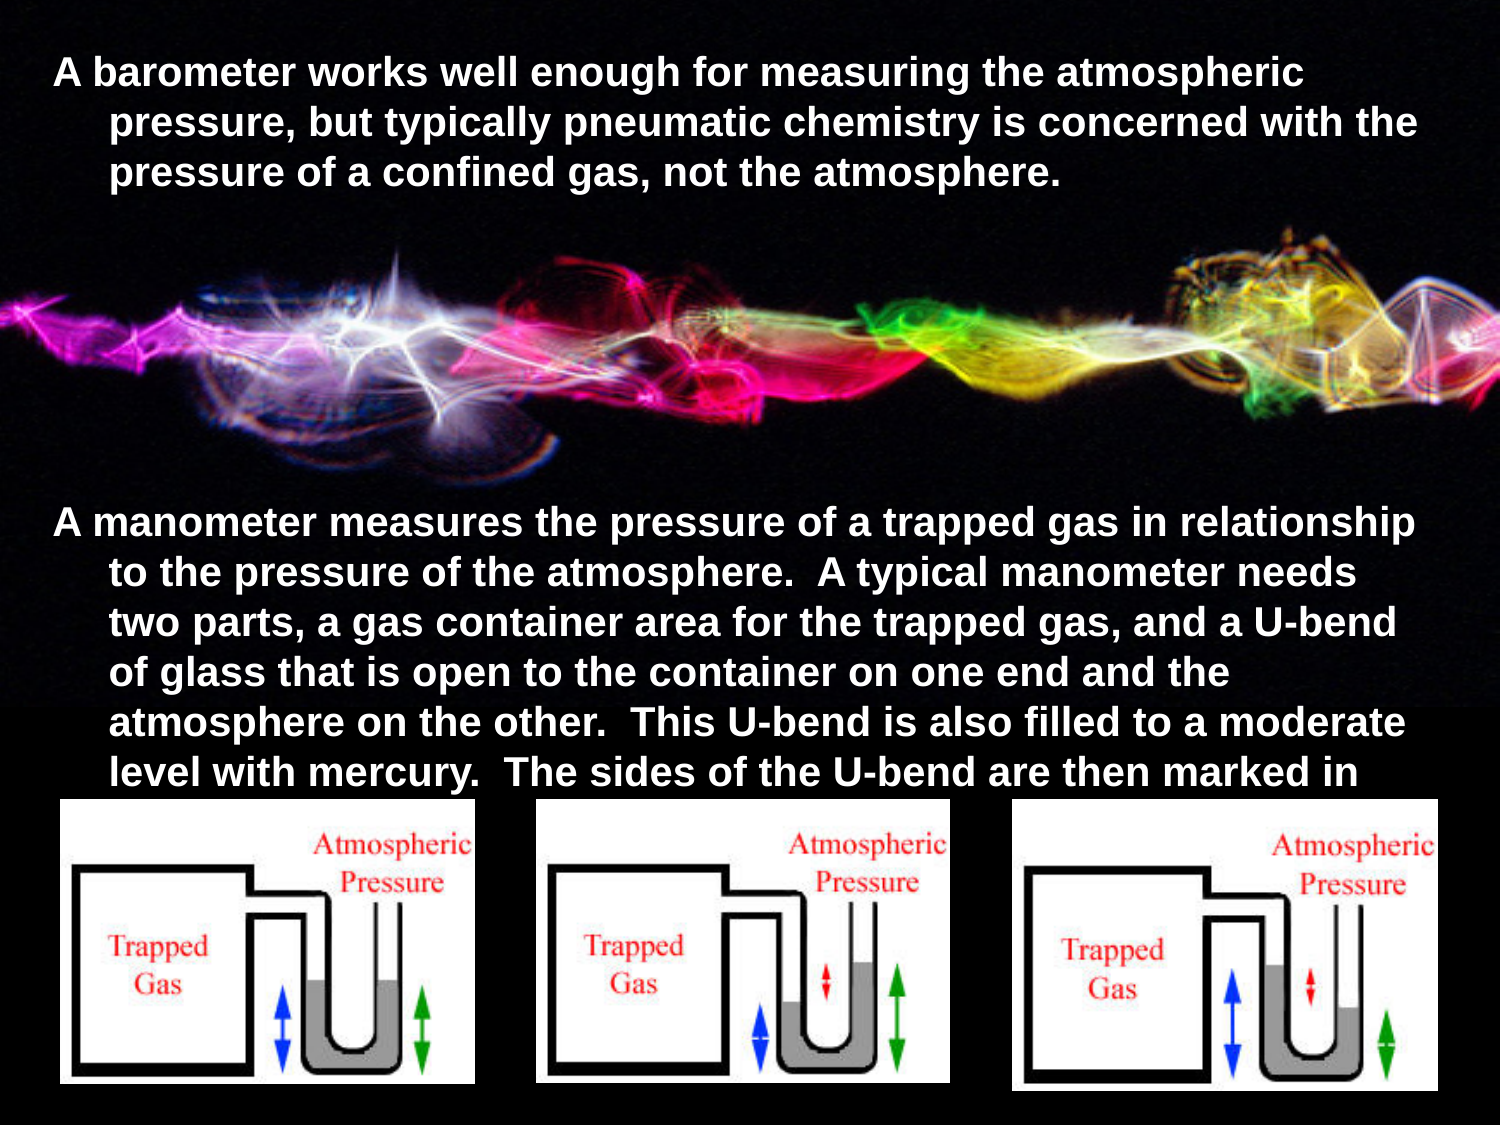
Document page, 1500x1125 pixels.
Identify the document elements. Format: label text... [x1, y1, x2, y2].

picture [0, 0, 1500, 707]
picture [60, 799, 476, 1085]
text_box A barometer works well enough for measuring the atmospheric pressure, but typically pneumatic chemistry is concerned with the pressure of a confined gas, not the atmosphere. A manometer measures the pressure of a trapped gas in relationship to the pressure of the atmosphere. A typical manometer needs two parts, a gas container area for the trapped gas, and a U-bend of glass that is open to the container on one end and the atmosphere on the other. This U-bend is also filled to a moderate level with mercury. The sides of the U-bend are then marked in millimeters. [37, 715, 1463, 903]
picture [1012, 799, 1438, 1091]
picture [536, 799, 951, 1084]
